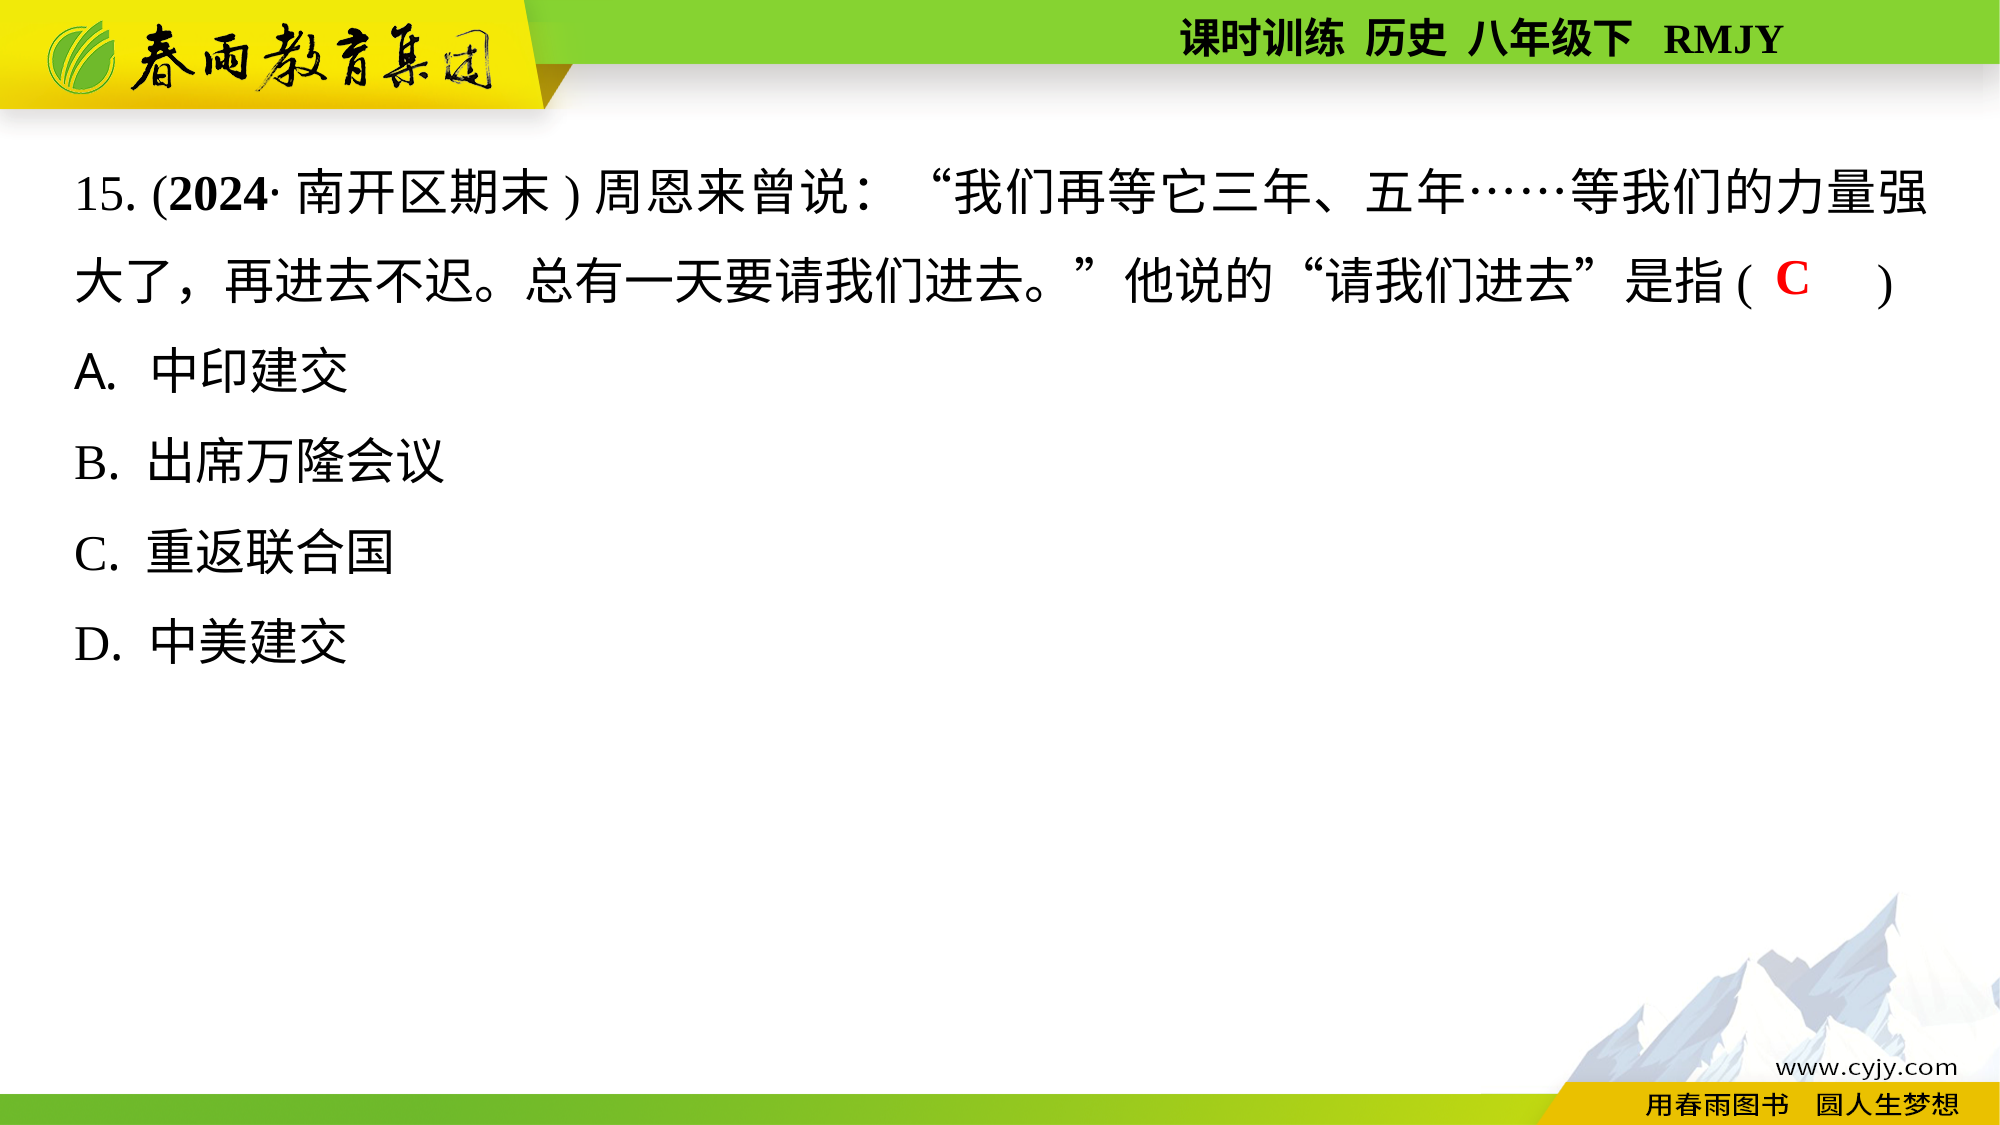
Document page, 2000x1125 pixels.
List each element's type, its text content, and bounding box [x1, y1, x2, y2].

list 15. (2024·南开区期末)周恩来曾说：“我们再等它三年、五年……等我们的力量强大了，再进去不迟。总有一天要请我们进去。”他说的“请我们进去”是指( ) 中印建交 B. 出席万隆会议 C. 重返联合国 D. 中美建交 [59, 122, 1944, 683]
picture [0, 0, 2000, 1125]
text_box C [1760, 237, 1827, 313]
